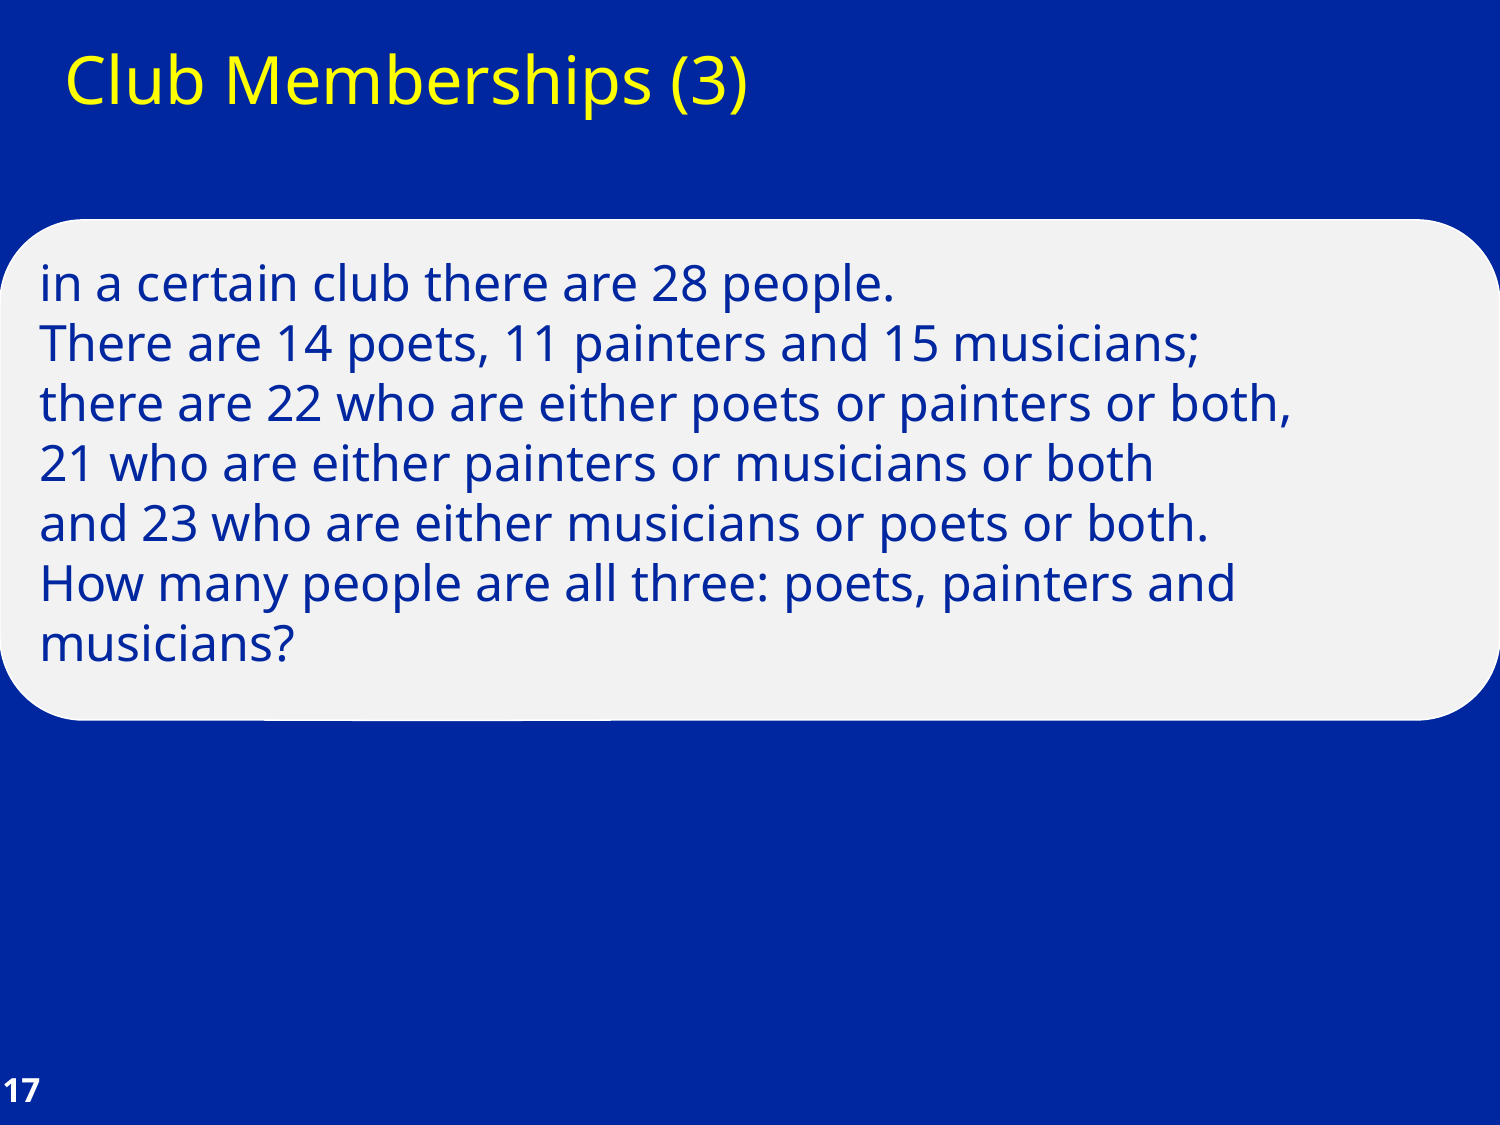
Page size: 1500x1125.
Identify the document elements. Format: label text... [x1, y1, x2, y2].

text_box in a certain club there are 28 people. There are 14 poets, 11 painters and 15 musicians; there are 22 who are either poets or painters or both, 21 who are either painters or musicians or both and 23 who are either musicians or poets or both. How many people are all three: poets, painters and musicians? [0, 219, 1500, 721]
title Club Memberships (3) [49, 24, 1326, 126]
